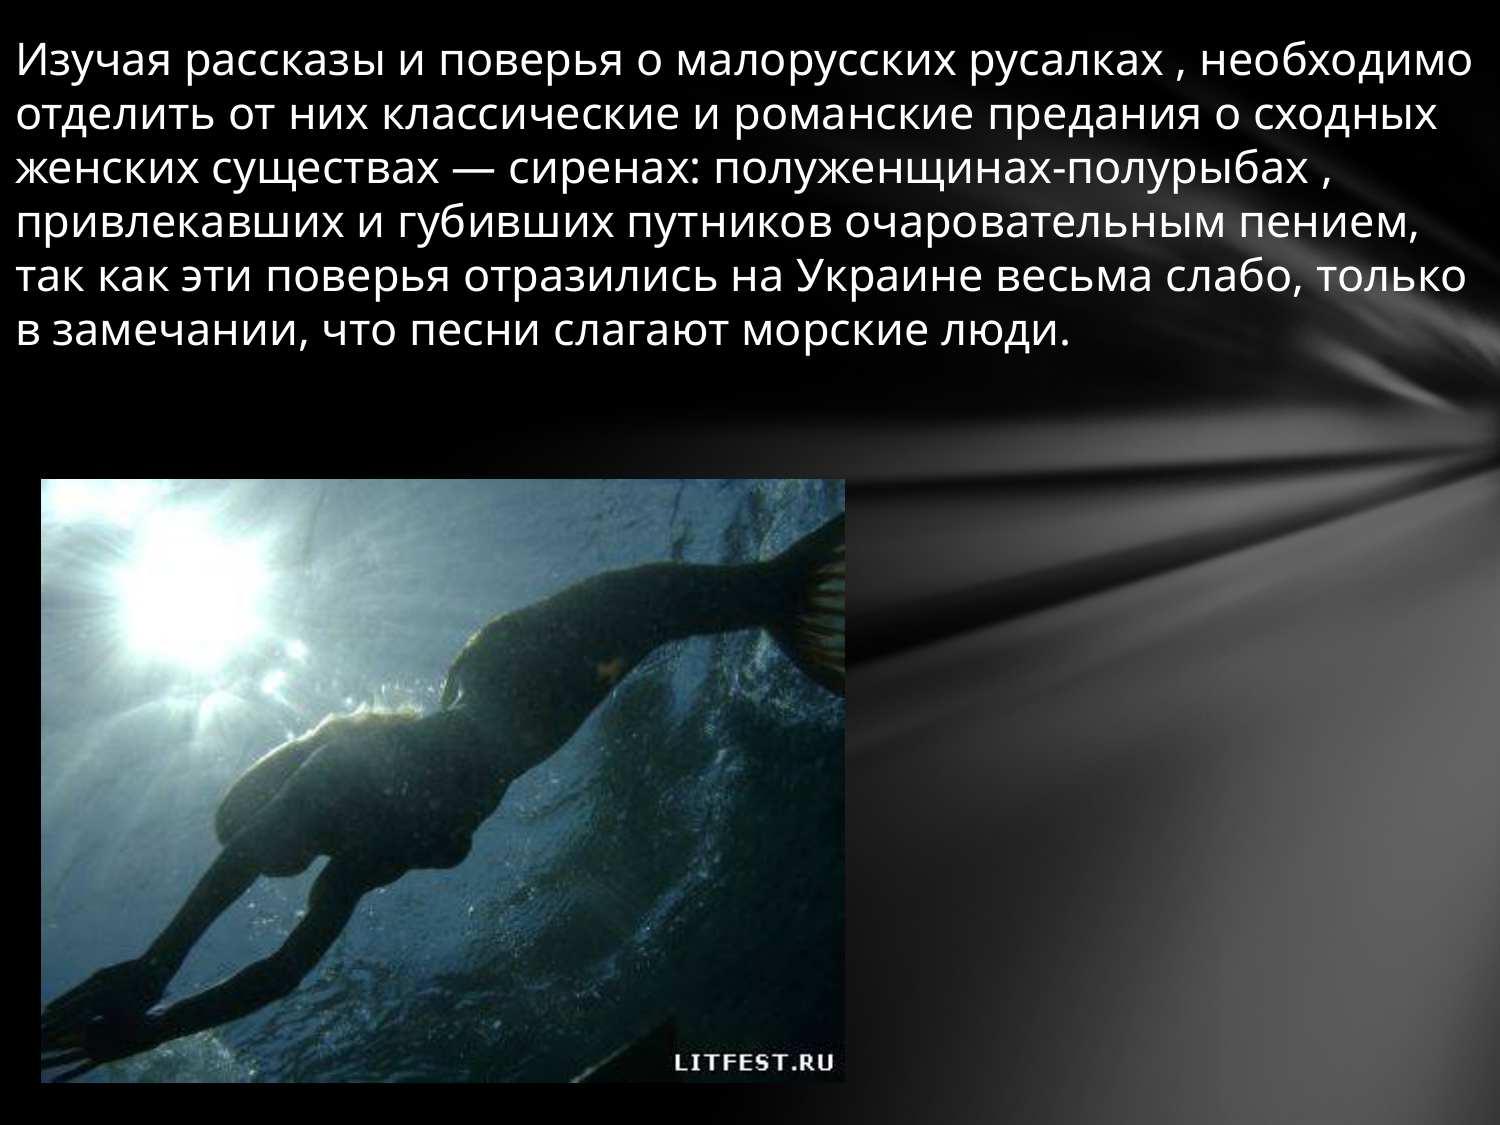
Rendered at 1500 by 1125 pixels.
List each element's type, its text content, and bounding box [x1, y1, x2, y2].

title Изучая рассказы и поверья о малорусских русалках , необходимо отделить от них классические и романские предания о сходных женских существах — сиренах: полуженщинах-полурыбах , привлекавших и губивших путников очаровательным пением, так как эти поверья отразились на Украине весьма слабо, только в замечании, что песни слагают морские люди. [0, 0, 1500, 362]
picture [40, 479, 845, 1083]
